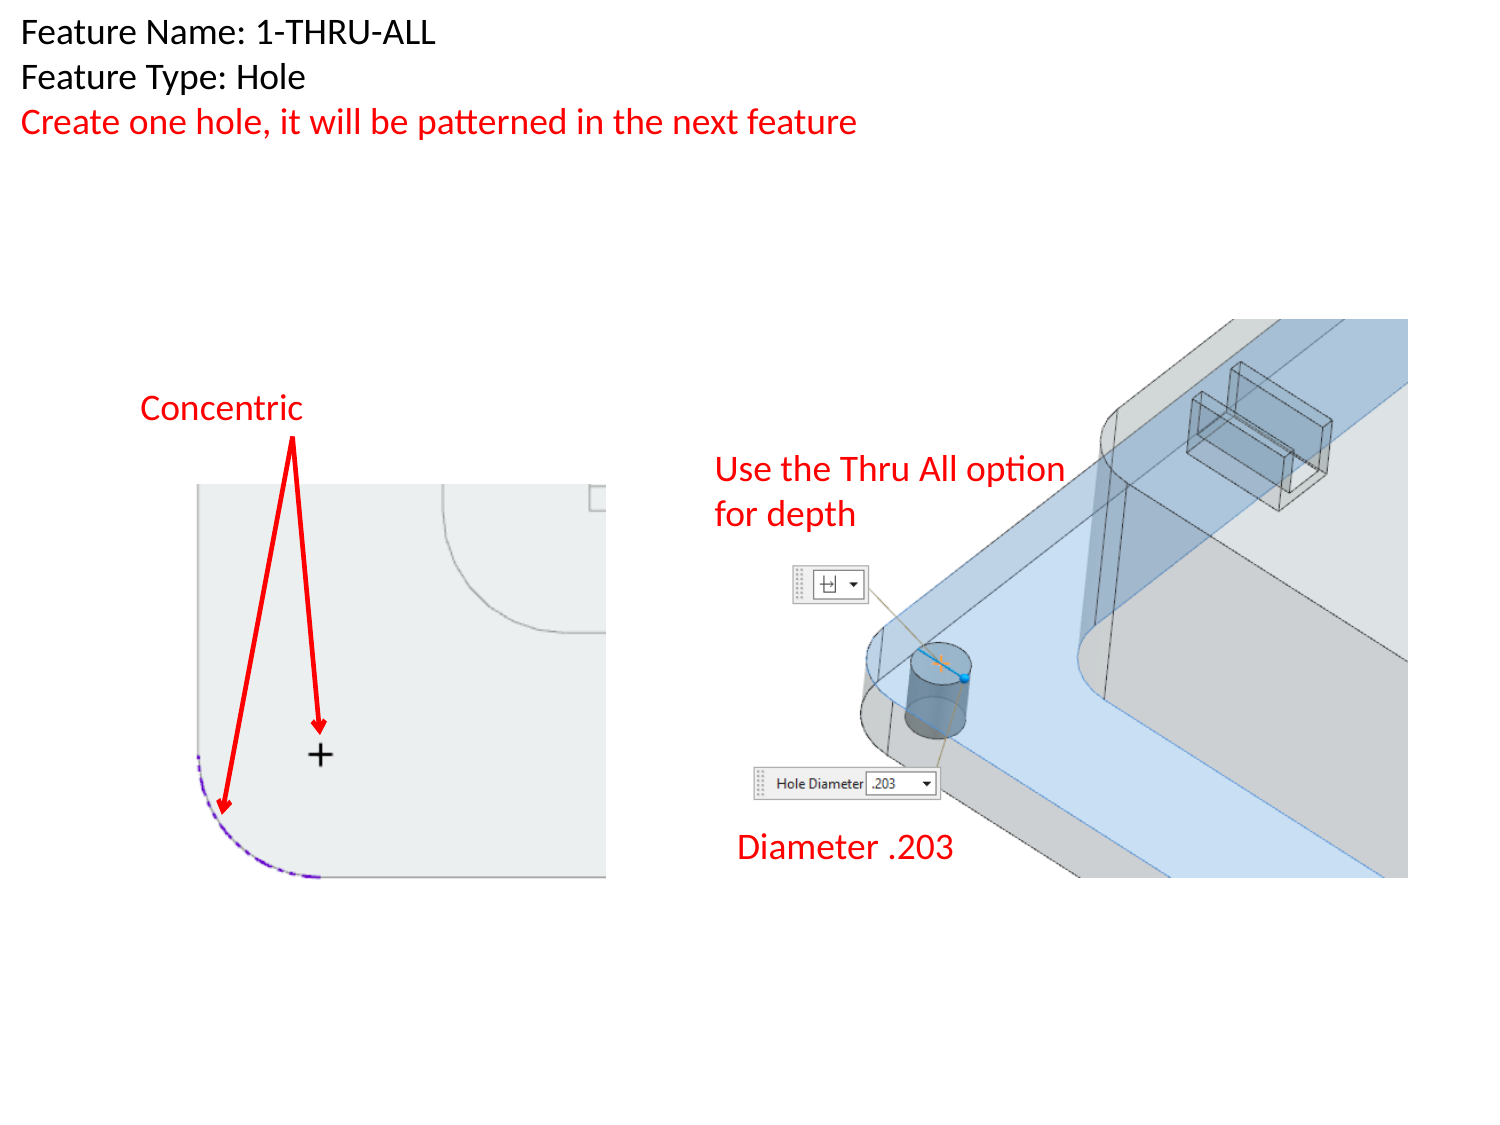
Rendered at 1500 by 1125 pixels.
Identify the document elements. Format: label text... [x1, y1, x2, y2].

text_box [221, 436, 293, 815]
text_box Concentric [125, 375, 319, 436]
picture [86, 484, 606, 966]
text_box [292, 436, 320, 735]
picture [685, 319, 1408, 878]
text_box Feature Name: 1-THRU-ALL Feature Type: Hole Create one hole, it will be patterned in the next feature [6, 0, 874, 150]
